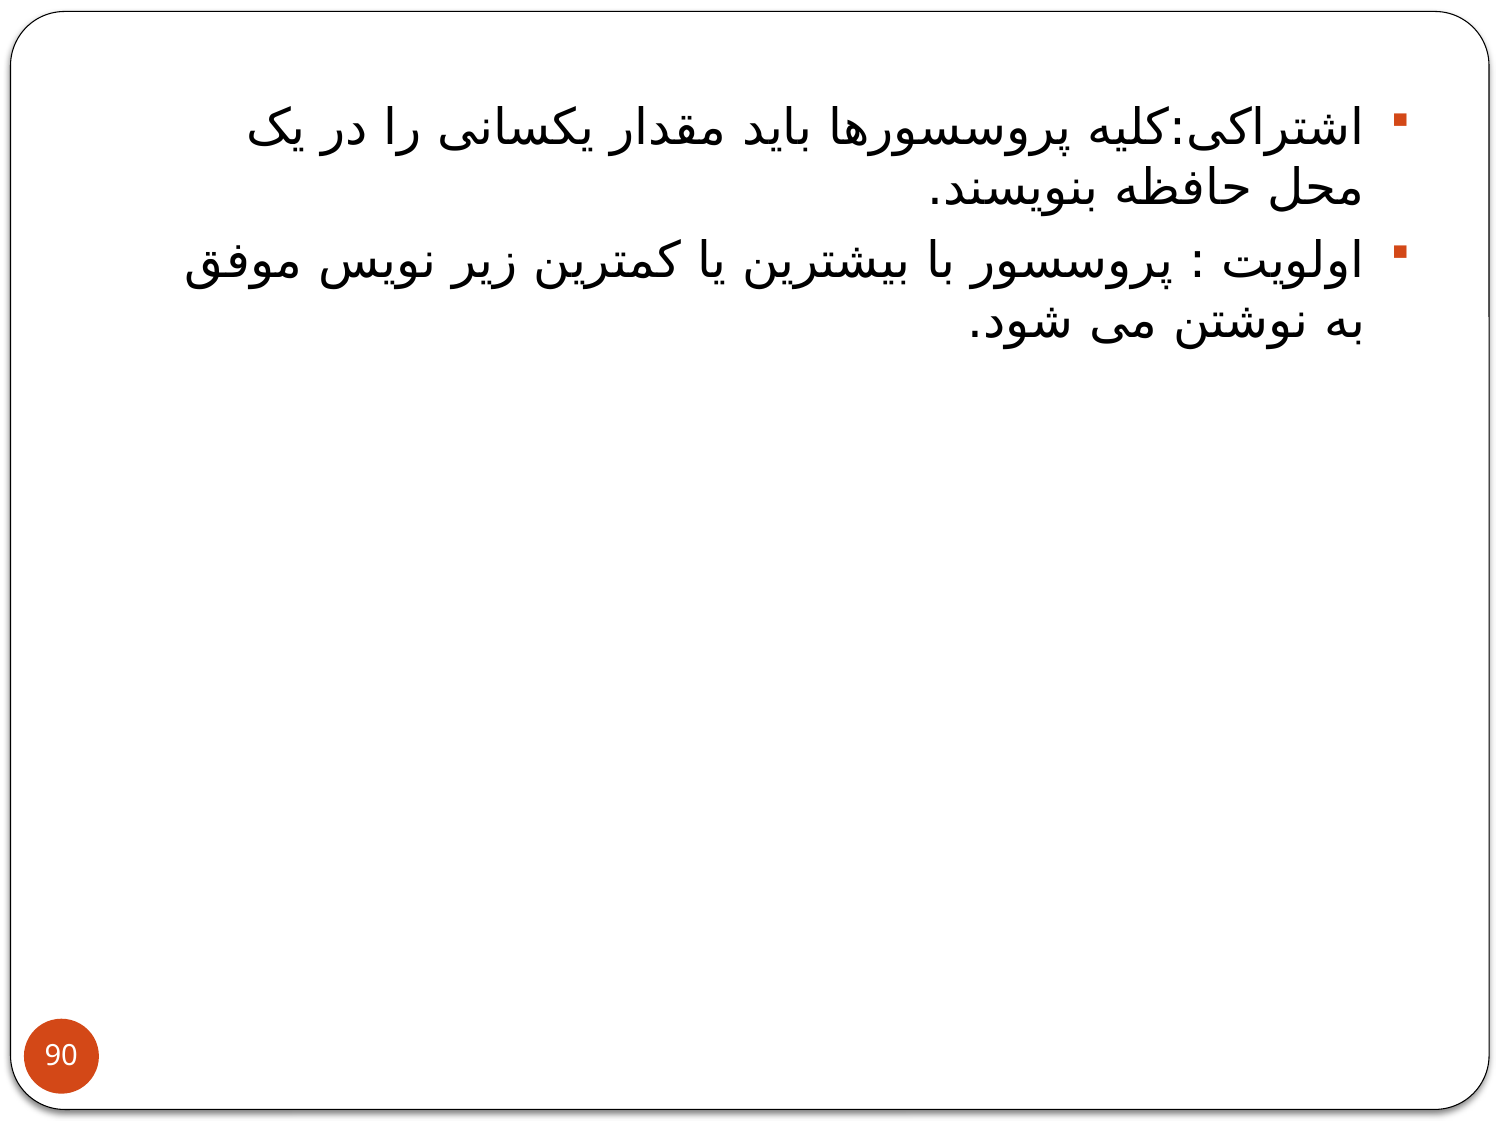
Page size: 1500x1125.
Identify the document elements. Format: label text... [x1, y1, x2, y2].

slide_number 90 [23, 1018, 99, 1094]
list اشتراکی:کلیه پروسسورها باید مقدار یکسانی را در یک محل حافظه بنویسند. اولویت : پروسسور با بیشترین یا کمترین زیر نویس موفق به نوشتن می شود. [150, 87, 1425, 988]
